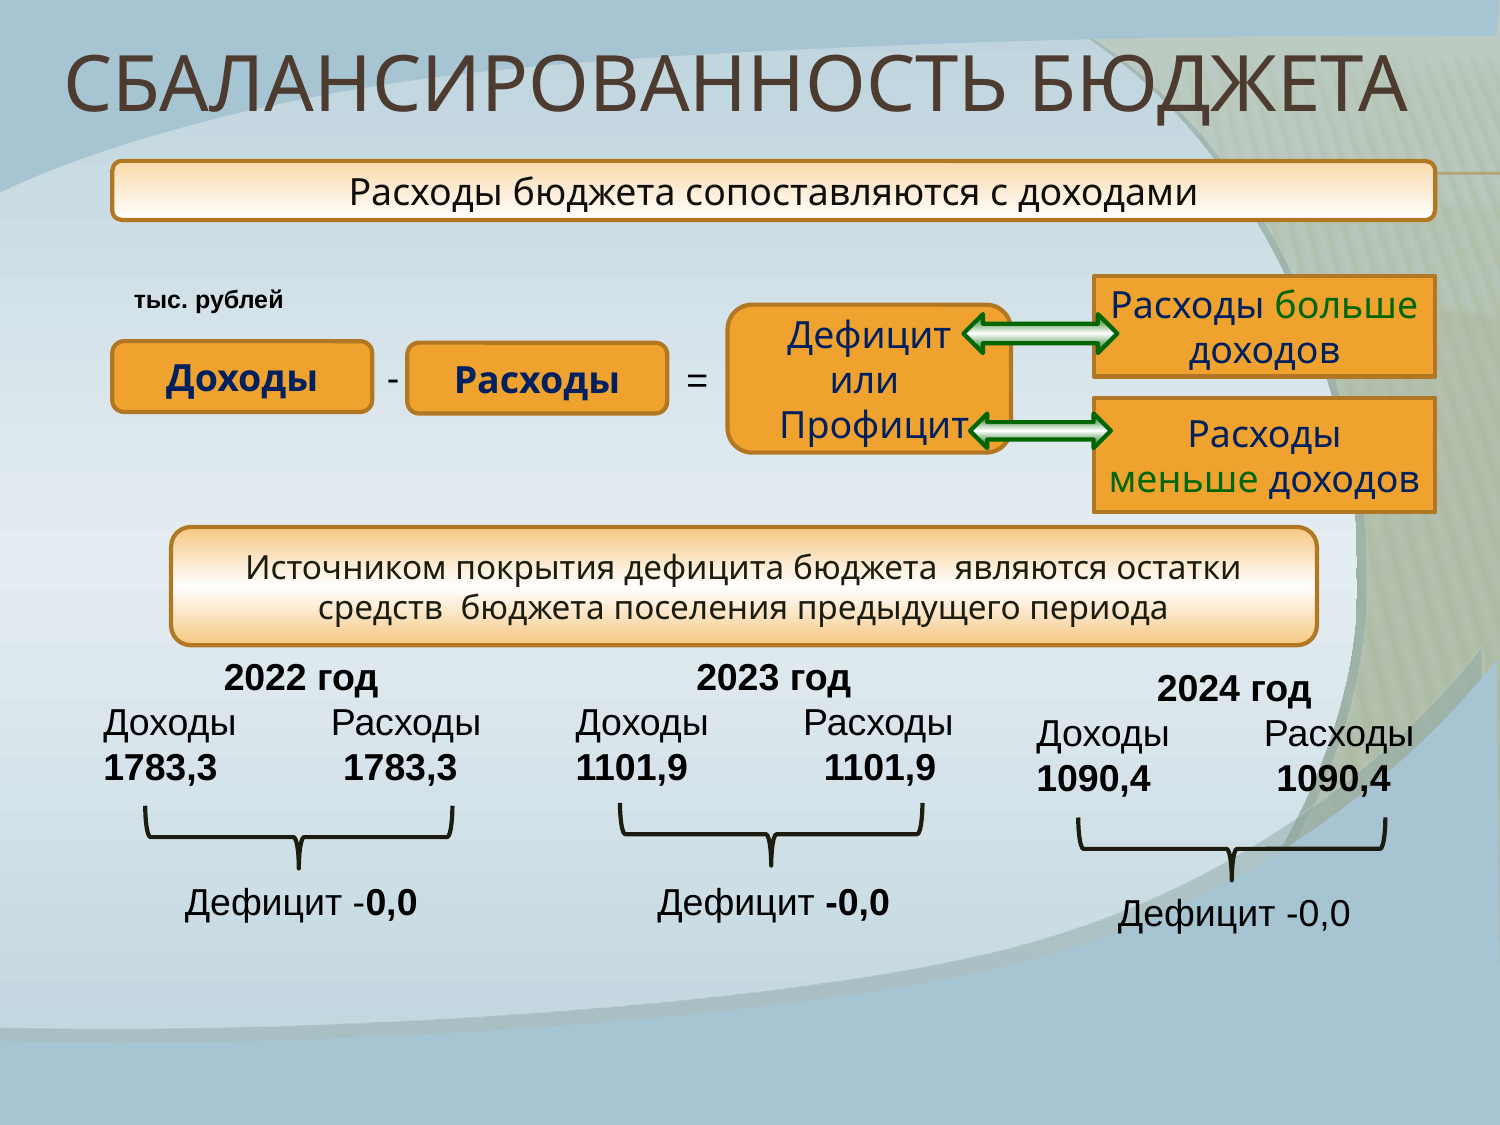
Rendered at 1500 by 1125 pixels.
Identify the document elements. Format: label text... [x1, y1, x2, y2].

text_box [967, 411, 1113, 451]
text_box Источником покрытия дефицита бюджета являются остатки средств бюджета поселения предыдущего периода [168, 524, 1320, 648]
text_box Дефицит или Профицит [725, 302, 1014, 455]
text_box Расходы [406, 340, 670, 416]
text_box [820, 333, 880, 394]
text_box Расходы больше доходов [1092, 274, 1437, 379]
text_box - [372, 346, 431, 407]
text_box Расходы бюджета сопоставляются с доходами [110, 158, 1438, 223]
text_box Расходы меньше доходов [1092, 396, 1437, 514]
text_box [961, 312, 1120, 356]
text_box Доходы [110, 339, 373, 415]
title Сбалансированность бюджета [1, 0, 1472, 161]
text_box тыс. рублей [118, 276, 313, 321]
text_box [88, 644, 515, 976]
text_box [1021, 656, 1448, 946]
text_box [560, 644, 987, 979]
text_box = [671, 348, 731, 409]
